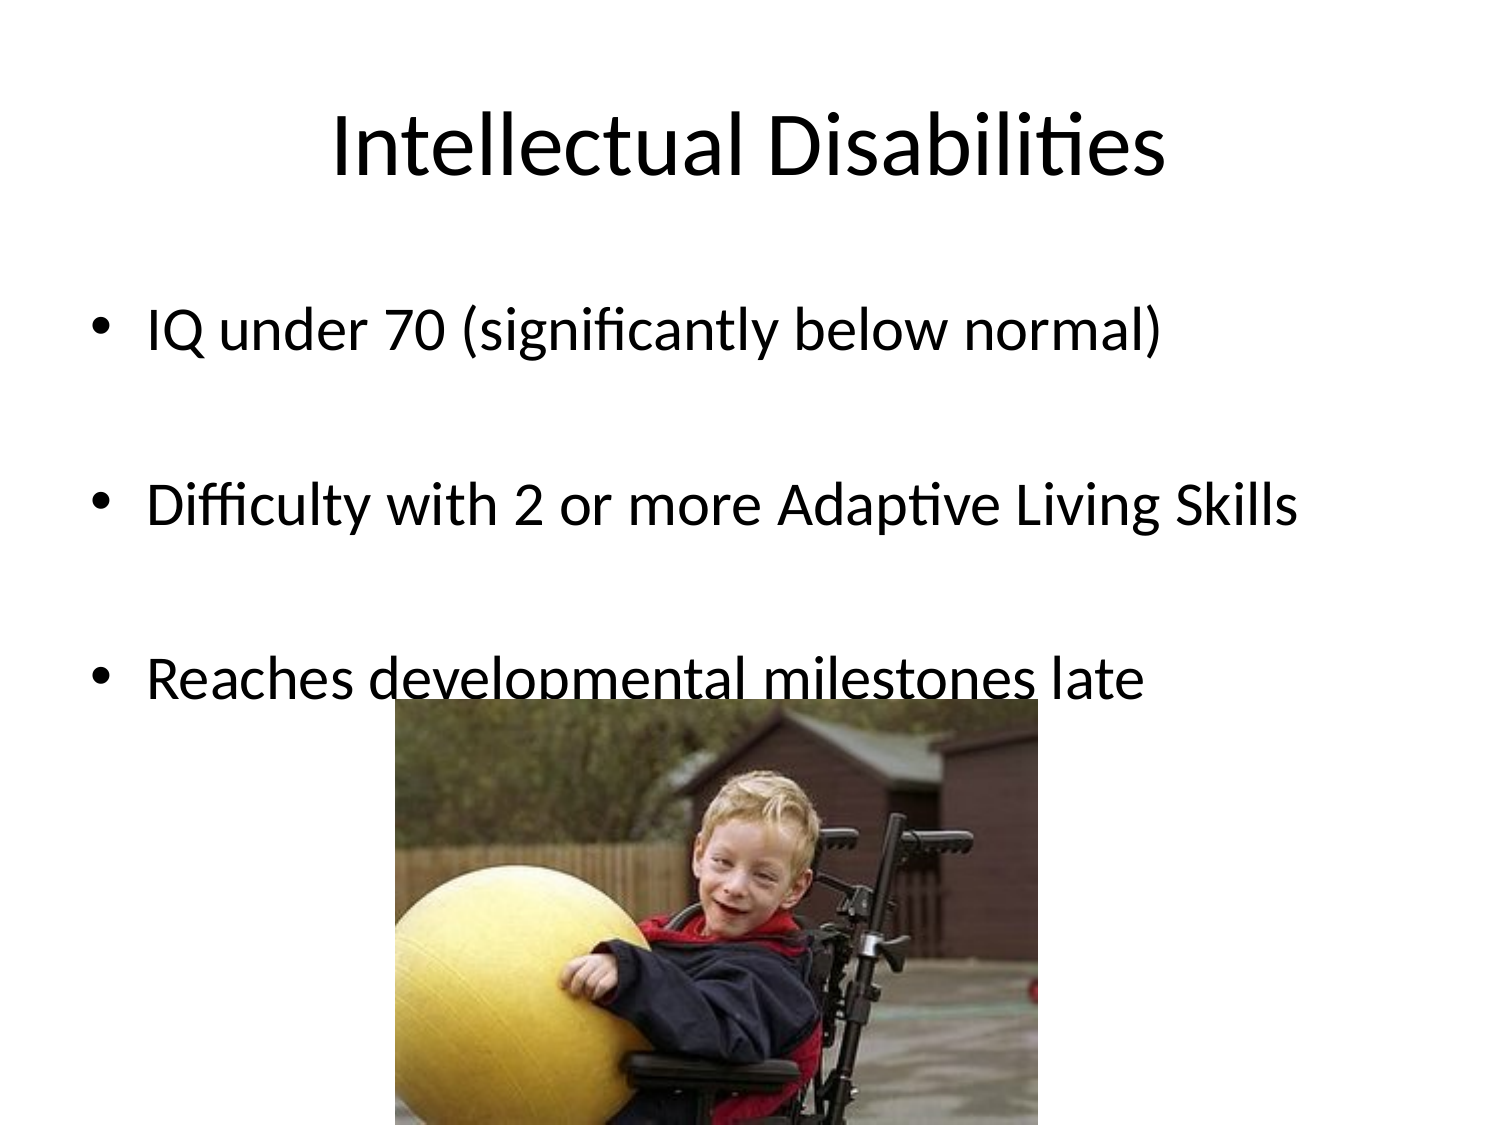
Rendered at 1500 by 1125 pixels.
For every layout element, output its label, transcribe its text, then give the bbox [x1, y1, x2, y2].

list IQ under 70 (significantly below normal) Difficulty with 2 or more Adaptive Living Skills Reaches developmental milestones late [75, 187, 1425, 725]
picture [395, 699, 1038, 1125]
title Intellectual Disabilities [75, 45, 1425, 187]
